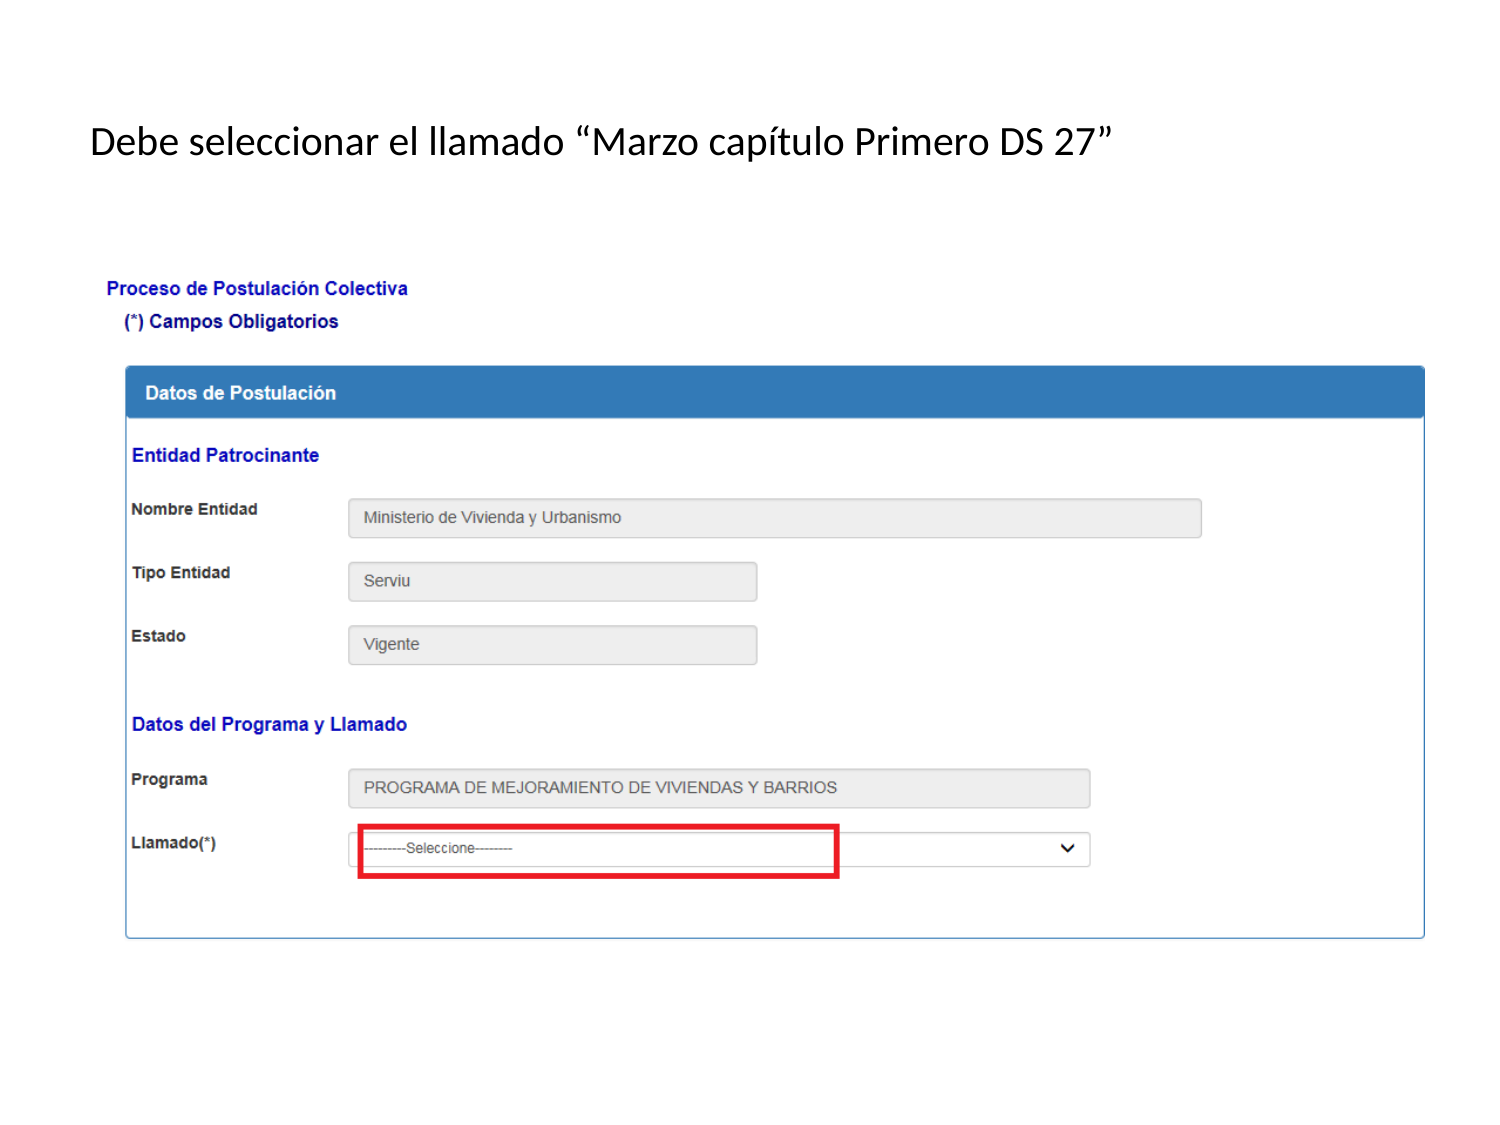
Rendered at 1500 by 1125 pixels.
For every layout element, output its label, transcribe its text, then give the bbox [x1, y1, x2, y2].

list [74, 267, 1426, 1000]
title Debe seleccionar el llamado “Marzo capítulo Primero DS 27” [75, 45, 1425, 233]
